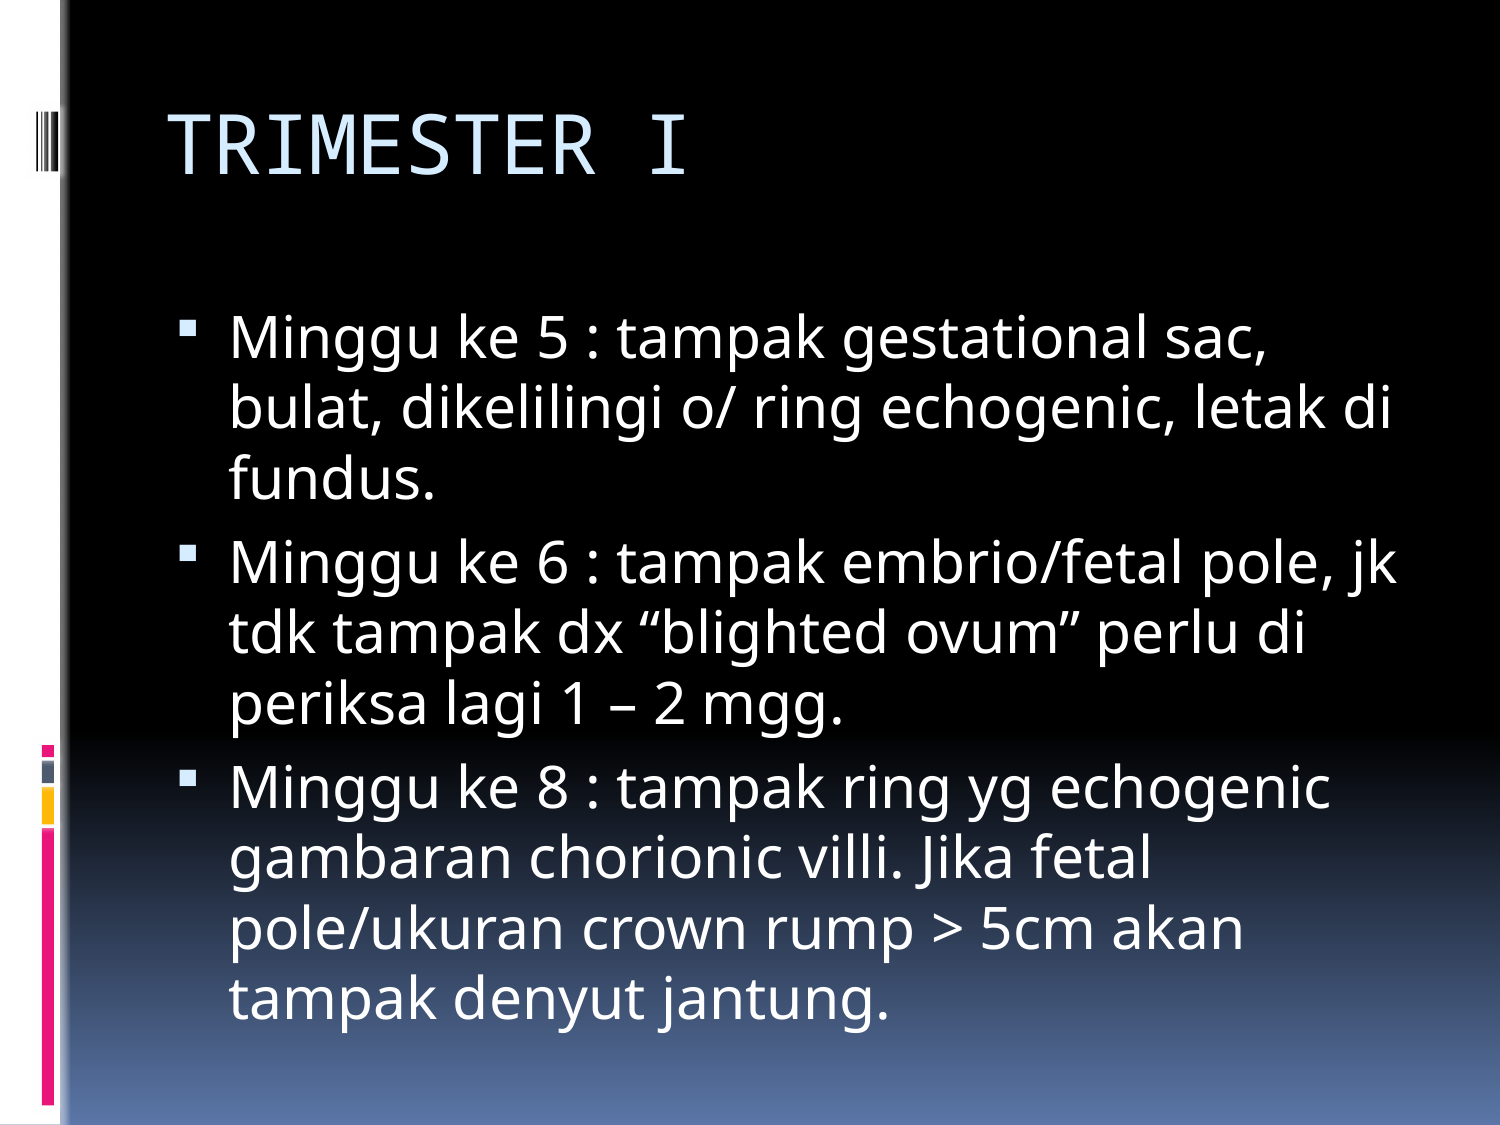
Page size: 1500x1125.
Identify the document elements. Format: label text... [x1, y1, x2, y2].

list Minggu ke 5 : tampak gestational sac, bulat, dikelilingi o/ ring echogenic, letak di fundus. Minggu ke 6 : tampak embrio/fetal pole, jk tdk tampak dx “blighted ovum” perlu di periksa lagi 1 – 2 mgg. Minggu ke 8 : tampak ring yg echogenic gambaran chorionic villi. Jika fetal pole/ukuran crown rump > 5cm akan tampak denyut jantung. [150, 292, 1425, 1043]
title TRIMESTER I [150, 83, 1425, 234]
